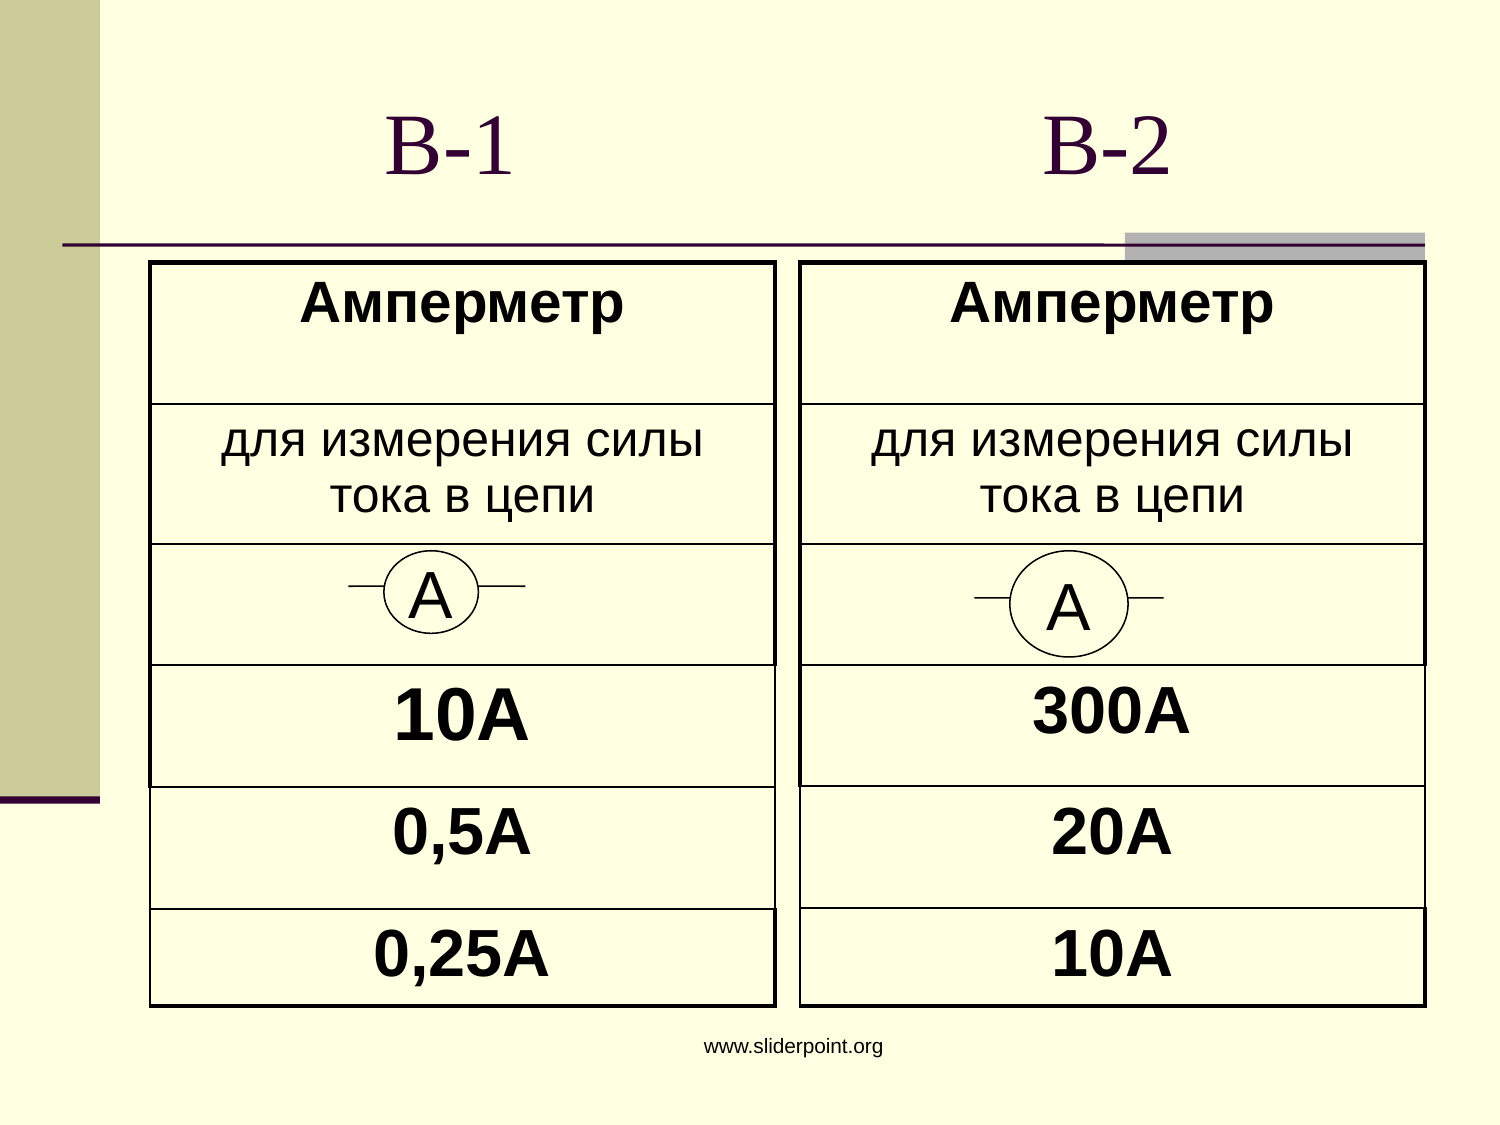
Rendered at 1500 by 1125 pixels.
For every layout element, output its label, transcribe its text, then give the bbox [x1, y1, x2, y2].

table_header Амперметр [152, 265, 773, 403]
table_cell [802, 545, 1423, 664]
table_cell 0,25А [151, 910, 773, 1004]
table_cell 10А [152, 666, 774, 786]
table_cell 10А [801, 909, 1423, 1004]
table_cell 0,5А [151, 788, 774, 908]
table_cell для измерения силы тока в цепи [802, 405, 1423, 543]
table_header Амперметр [802, 265, 1423, 403]
table_cell для измерения силы тока в цепи [152, 405, 773, 543]
table_cell 20А [801, 787, 1424, 907]
text_box А [383, 550, 479, 634]
title В-1 В-2 [149, 45, 1426, 234]
text_box А [1009, 550, 1129, 657]
table_cell 300А [802, 666, 1424, 785]
table_cell [152, 545, 773, 664]
footer www.sliderpoint.org [549, 1024, 1038, 1101]
